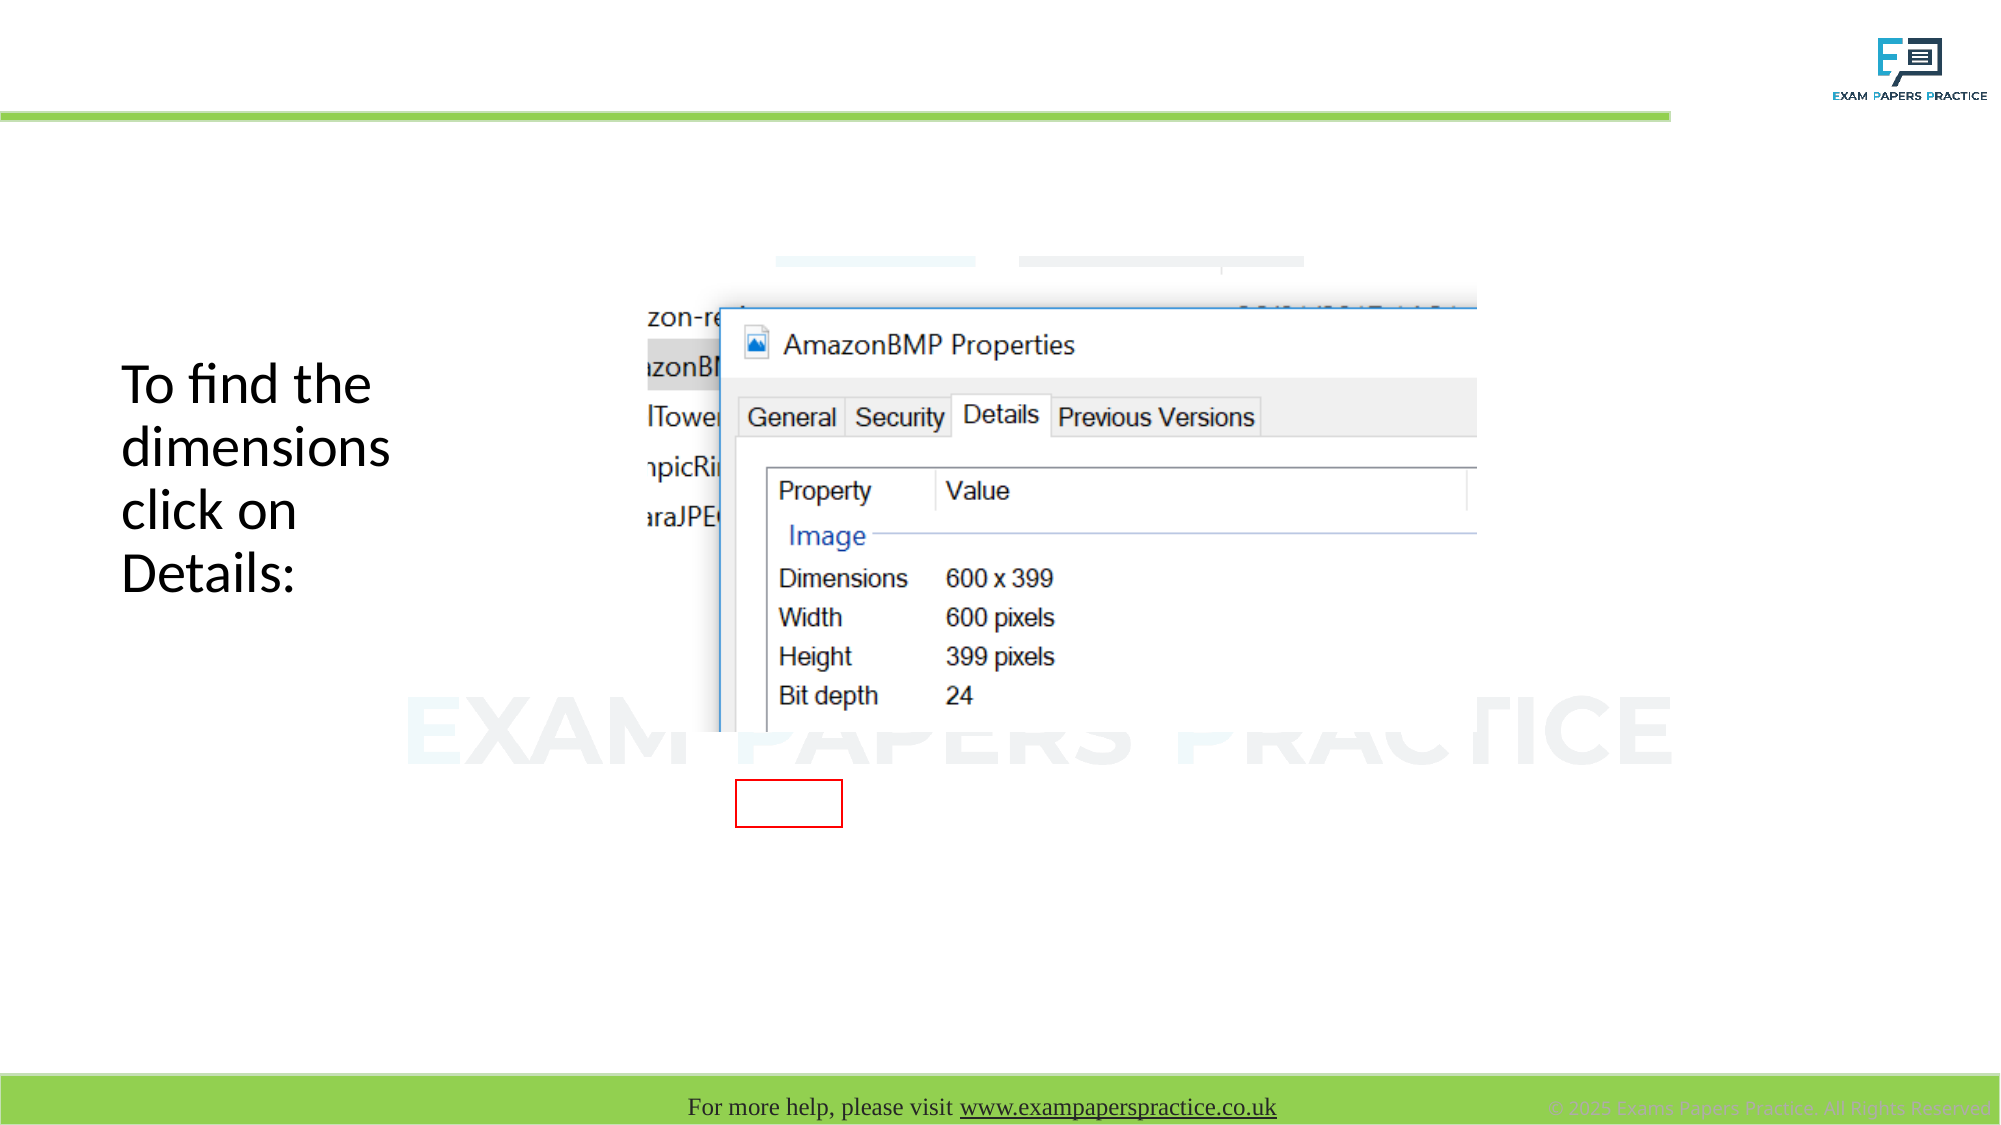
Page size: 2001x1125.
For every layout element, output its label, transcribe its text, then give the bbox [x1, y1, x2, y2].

text_box [735, 779, 843, 828]
picture [647, 267, 1478, 732]
list To find the dimensions click on Details: [106, 346, 497, 1060]
